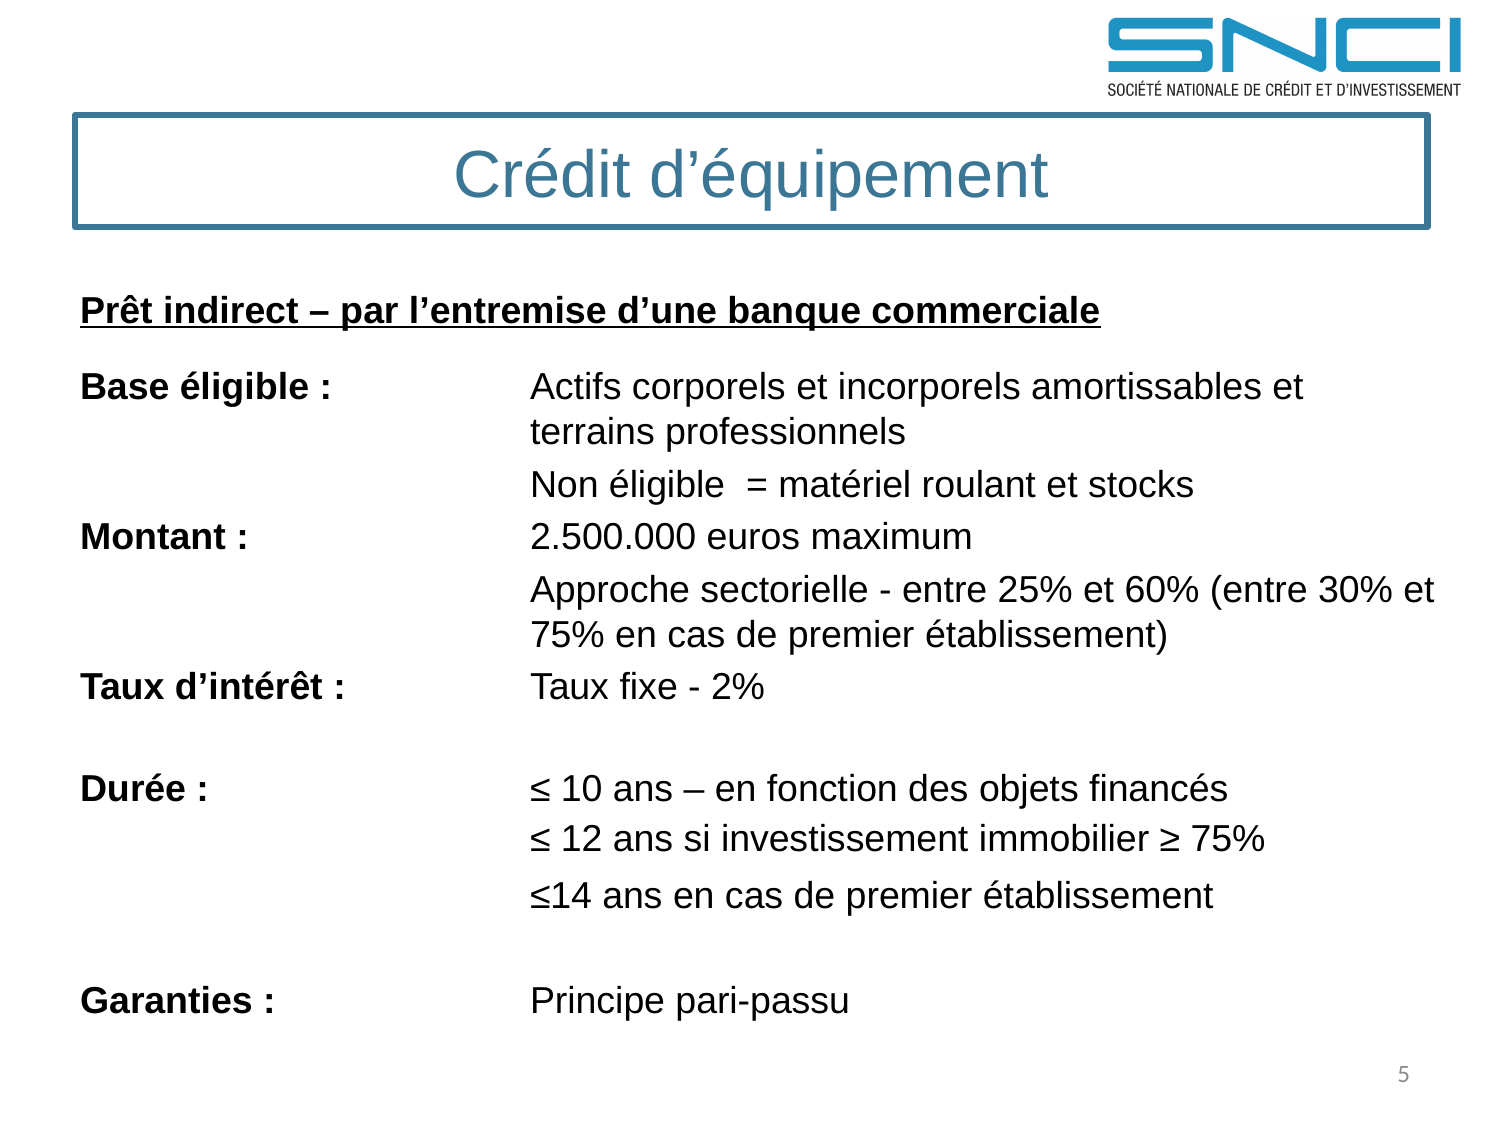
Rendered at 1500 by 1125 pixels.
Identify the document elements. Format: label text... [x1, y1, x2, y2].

list Prêt indirect – par l’entremise d’une banque commerciale Base éligible : Actifs corporels et incorporels amortissables et terrains professionnels Non éligible = matériel roulant et stocks Montant : 2.500.000 euros maximum Approche sectorielle - entre 25% et 60% (entre 30% et 75% en cas de premier établissement) Taux d’intérêt : Taux fixe - 2% Durée : ≤ 10 ans – en fonction des objets financés ≤ 12 ans si investissement immobilier ≥ 75% ≤14 ans en cas de premier établissement Garanties : Principe pari-passu [64, 278, 1455, 1062]
title Crédit d’équipement [73, 113, 1430, 229]
slide_number 5 [1074, 1042, 1425, 1103]
picture [1105, 14, 1465, 100]
